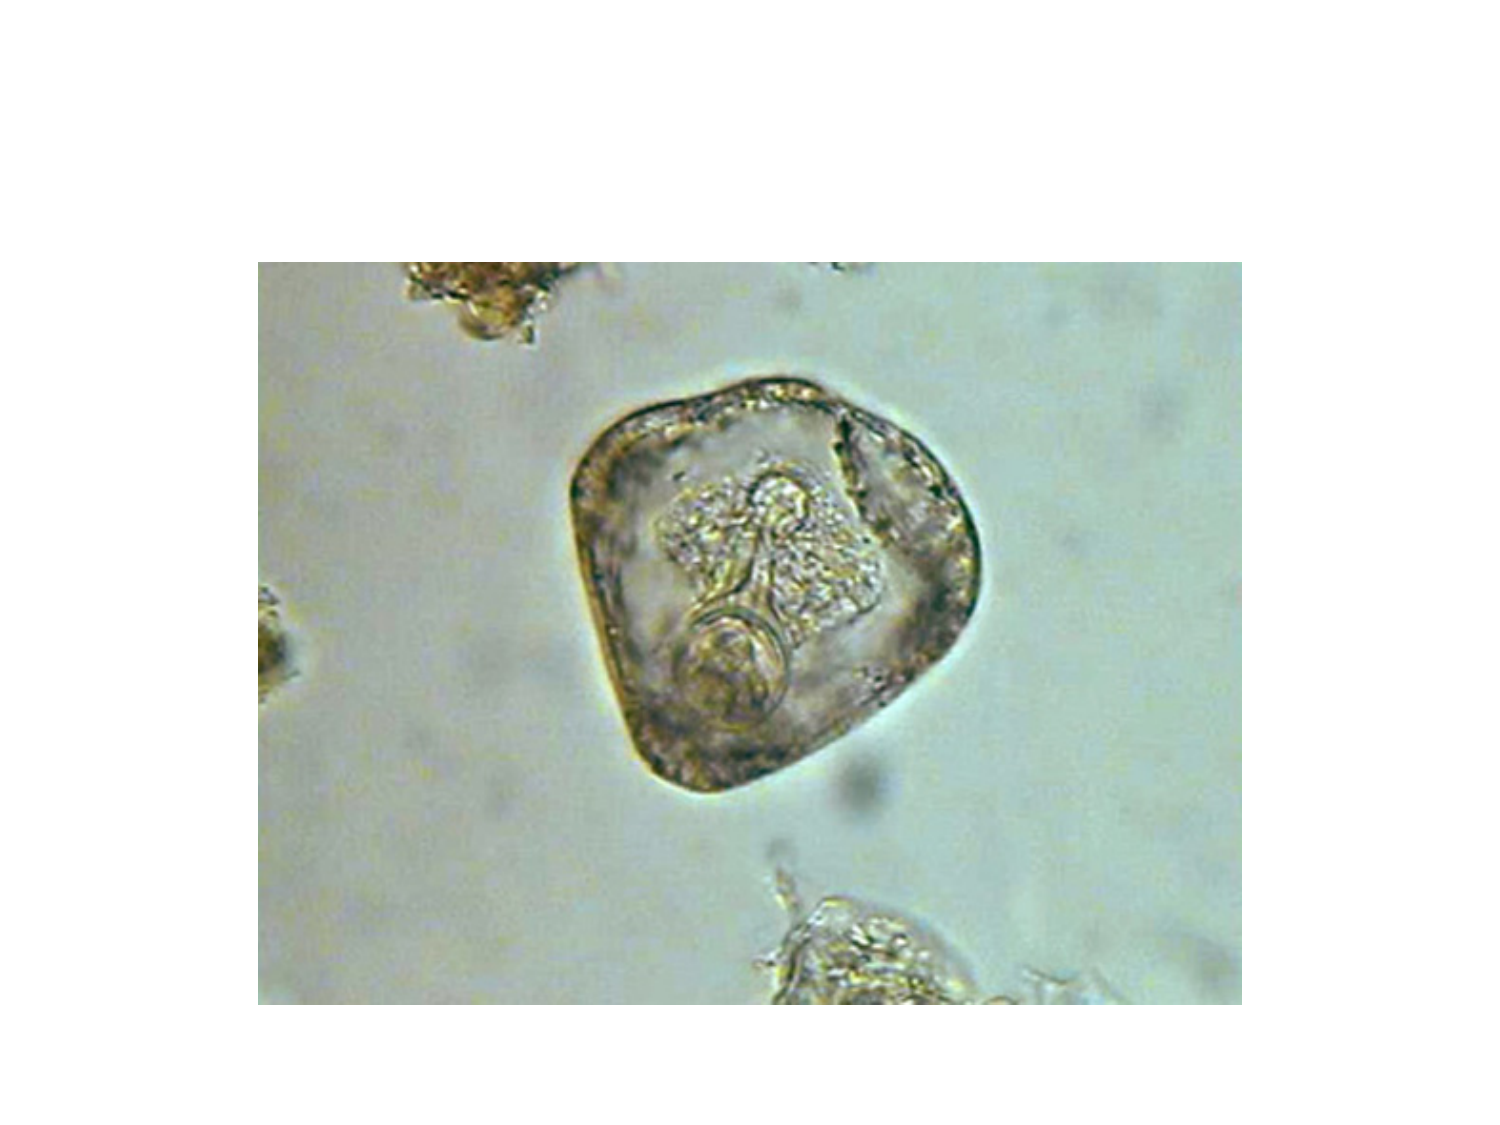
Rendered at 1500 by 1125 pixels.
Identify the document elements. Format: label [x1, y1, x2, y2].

list [258, 262, 1242, 1006]
